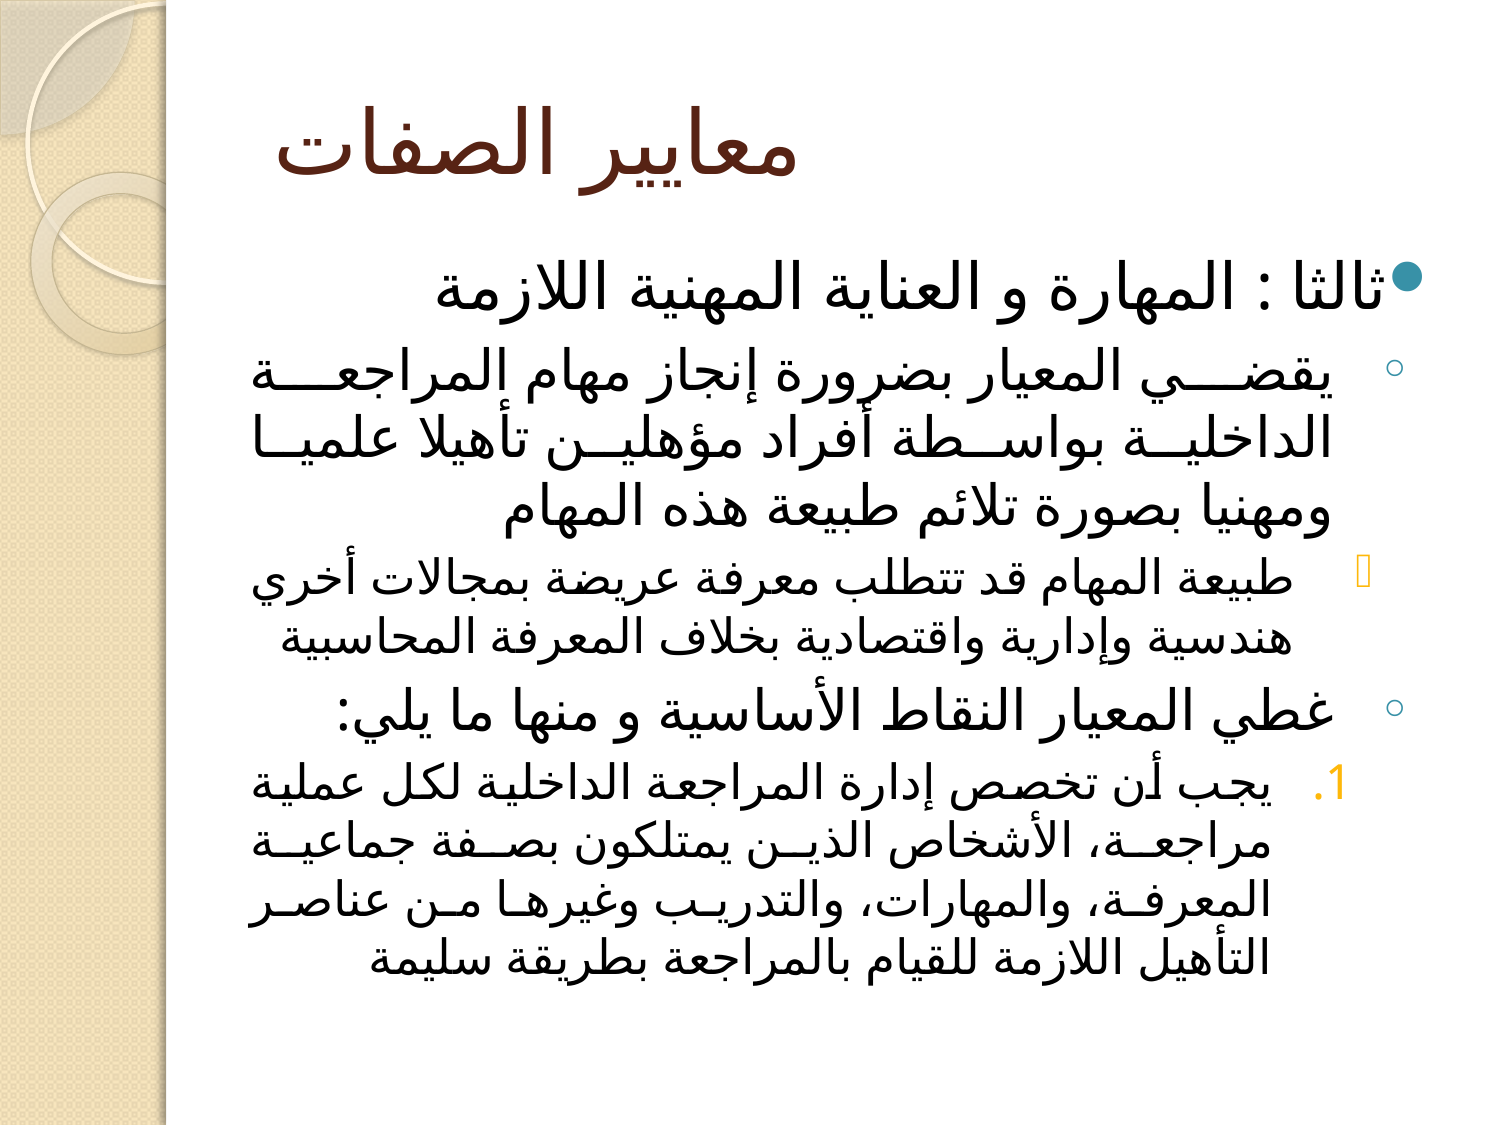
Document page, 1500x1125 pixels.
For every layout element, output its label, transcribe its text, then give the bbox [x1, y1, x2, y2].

list ثالثا : المهارة و العناية المهنية اللازمة يقضي المعيار بضرورة إنجاز مهام المراجعة الداخلية بواسطة أفراد مؤهلين تأهيلا علميا ومهنيا بصورة تلائم طبيعة هذه المهام طبيعة المهام قد تتطلب معرفة عريضة بمجالات أخري هندسية وإدارية واقتصادية بخلاف المعرفة المحاسبية غطي المعيار النقاط الأساسية و منها ما يلي: يجب أن تخصص إدارة المراجعة الداخلية لكل عملية مراجعة، الأشخاص الذين يمتلكون بصفة جماعية المعرفة، والمهارات، والتدريب وغيرها من عناصر التأهيل اللازمة للقيام بالمراجعة بطريقة سليمة [235, 237, 1466, 1025]
title معايير الصفات [235, 45, 1466, 233]
